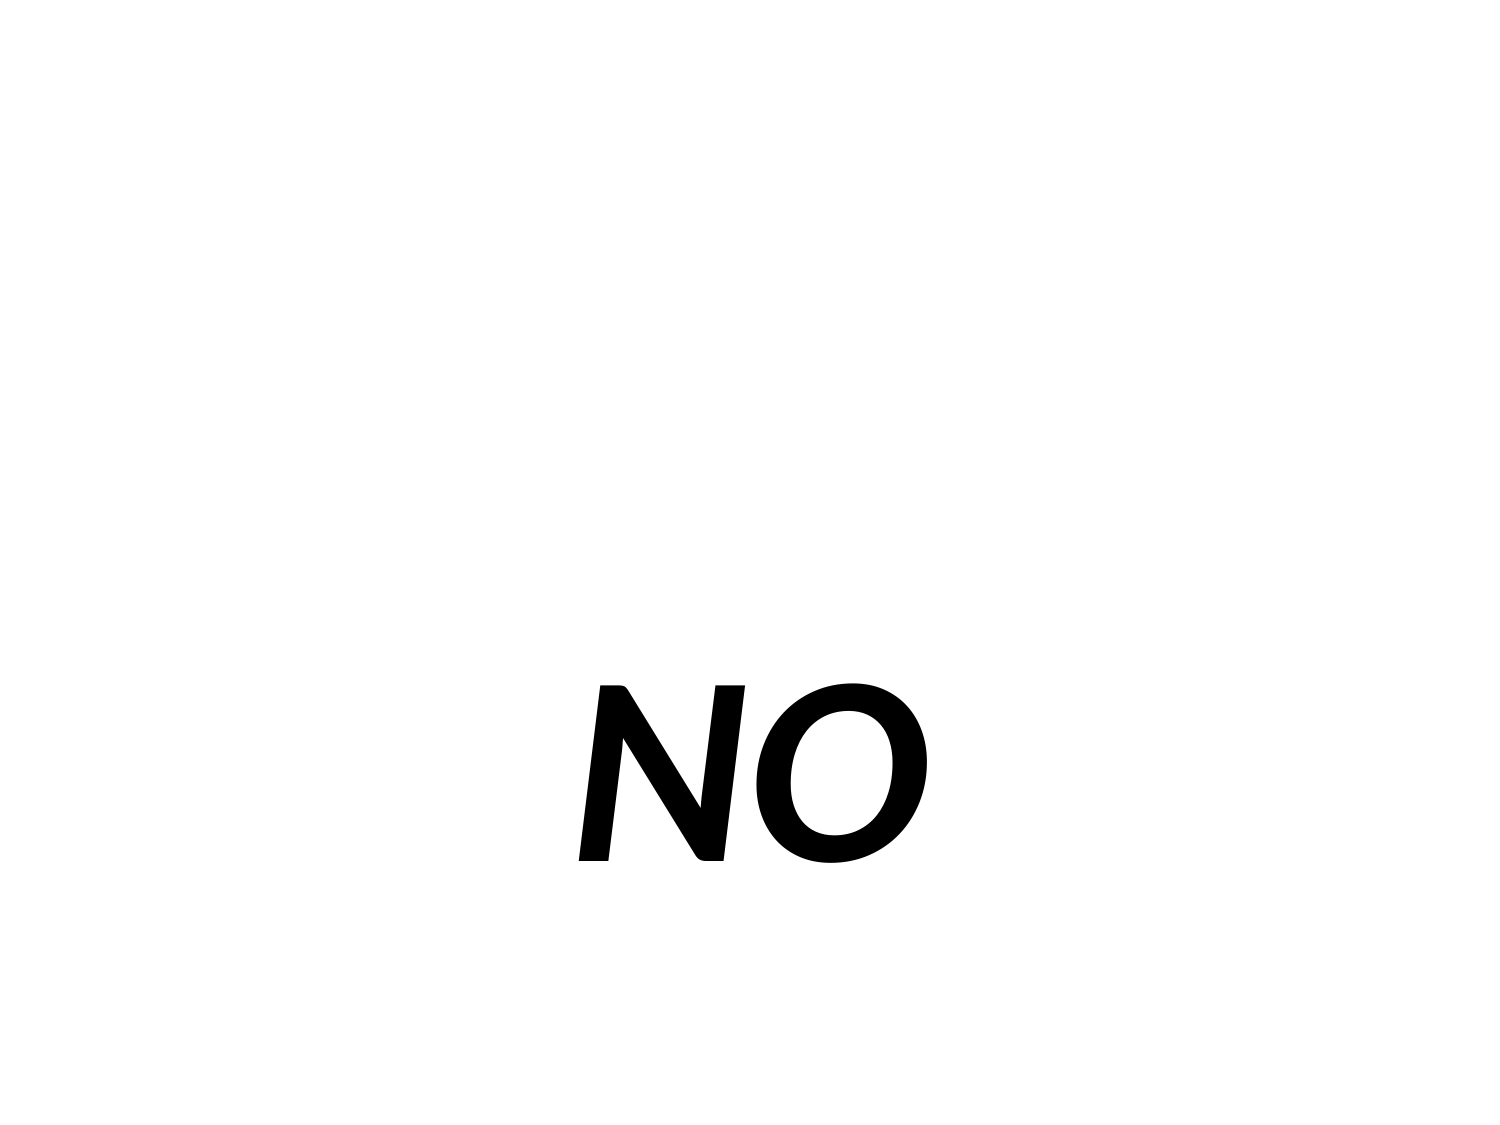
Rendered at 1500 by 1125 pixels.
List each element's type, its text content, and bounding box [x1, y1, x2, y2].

list NO [75, 262, 1425, 1005]
